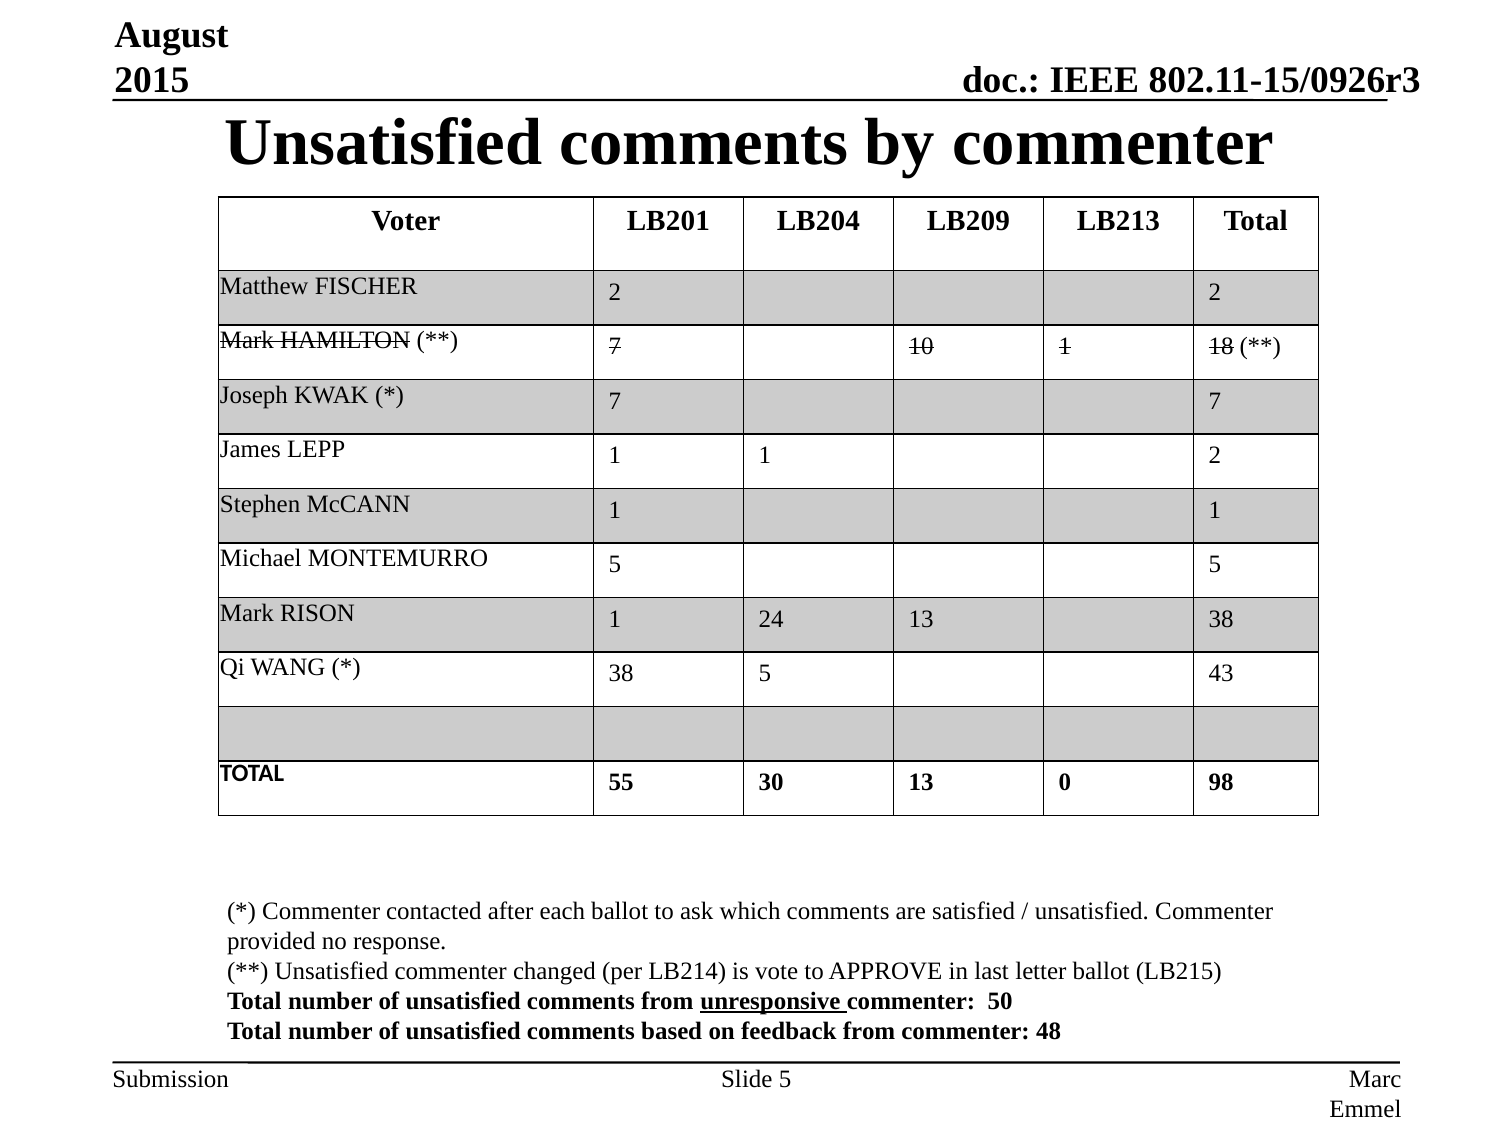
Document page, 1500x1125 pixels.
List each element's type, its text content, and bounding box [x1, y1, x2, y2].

table_cell 2 [594, 271, 743, 324]
text_box (*) Commenter contacted after each ballot to ask which comments are satisfied / unsatisfied. Commenter provided no response. (**) Unsatisfied commenter changed (per LB214) is vote to APPROVE in last letter ballot (LB215) Total number of unsatisfied comments from unresponsive commenter: 50 Total number of unsatisfied comments based on feedback from commenter: 48 [212, 887, 1325, 1052]
table_cell TOTAL [219, 762, 593, 815]
table_header LB209 [894, 198, 1043, 270]
table_cell [1044, 707, 1193, 760]
table_cell 43 [1194, 653, 1318, 706]
footer Marc Emmelmann, SELF [1324, 1061, 1402, 1093]
table_cell [1044, 653, 1193, 706]
table_header LB204 [744, 198, 893, 270]
table_header Voter [219, 198, 593, 270]
table_cell 30 [744, 762, 893, 815]
table_cell Matthew FISCHER [219, 271, 593, 324]
table_cell [894, 489, 1043, 542]
table_cell [894, 435, 1043, 488]
table_cell Joseph KWAK (*) [219, 380, 593, 433]
title Unsatisfied comments by commenter [112, 49, 1388, 226]
table_cell 2 [1194, 435, 1318, 488]
table_cell 1 [594, 489, 743, 542]
table_cell 1 [594, 435, 743, 488]
table_header LB201 [594, 198, 743, 270]
table_cell 13 [894, 762, 1043, 815]
table_cell Michael MONTEMURRO [219, 544, 593, 597]
table_cell [894, 707, 1043, 760]
table_cell [1044, 435, 1193, 488]
table_header Total [1194, 198, 1318, 270]
table_cell Stephen McCANN [219, 489, 593, 542]
table_cell 1 [744, 435, 893, 488]
table_cell [894, 380, 1043, 433]
table_cell 1 [1044, 326, 1193, 379]
table_cell [1044, 489, 1193, 542]
table_cell [744, 380, 893, 433]
table_cell [894, 544, 1043, 597]
table_cell James LEPP [219, 435, 593, 488]
table_cell 0 [1044, 762, 1193, 815]
table_cell [744, 271, 893, 324]
table_cell [744, 489, 893, 542]
table_cell [1044, 271, 1193, 324]
table_cell [1044, 598, 1193, 651]
table_cell [219, 707, 593, 760]
table_cell [1194, 707, 1318, 760]
slide_number Slide 5 [712, 1061, 800, 1093]
table_cell 10 [894, 326, 1043, 379]
table_cell 5 [594, 544, 743, 597]
table_cell 38 [594, 653, 743, 706]
table_cell 98 [1194, 762, 1318, 815]
table_cell [894, 271, 1043, 324]
table_cell 7 [594, 380, 743, 433]
table_cell [1044, 380, 1193, 433]
table_cell 55 [594, 762, 743, 815]
table_cell Qi WANG (*) [219, 653, 593, 706]
table_cell 2 [1194, 271, 1318, 324]
table_cell 1 [1194, 489, 1318, 542]
table_cell 1 [594, 598, 743, 651]
table_cell 24 [744, 598, 893, 651]
table_cell Mark HAMILTON (**) [219, 326, 593, 379]
table_header LB213 [1044, 198, 1193, 270]
table_cell [744, 707, 893, 760]
table_cell [744, 544, 893, 597]
table_cell [594, 707, 743, 760]
table_cell Mark RISON [219, 598, 593, 651]
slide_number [114, 54, 306, 101]
table_cell 13 [894, 598, 1043, 651]
table_cell [744, 326, 893, 379]
table_cell 7 [1194, 380, 1318, 433]
table_cell 38 [1194, 598, 1318, 651]
table_cell 7 [594, 326, 743, 379]
table_cell 5 [1194, 544, 1318, 597]
table_cell [1044, 544, 1193, 597]
table_cell 18 (**) [1194, 326, 1318, 379]
table_cell 5 [744, 653, 893, 706]
table_cell [894, 653, 1043, 706]
